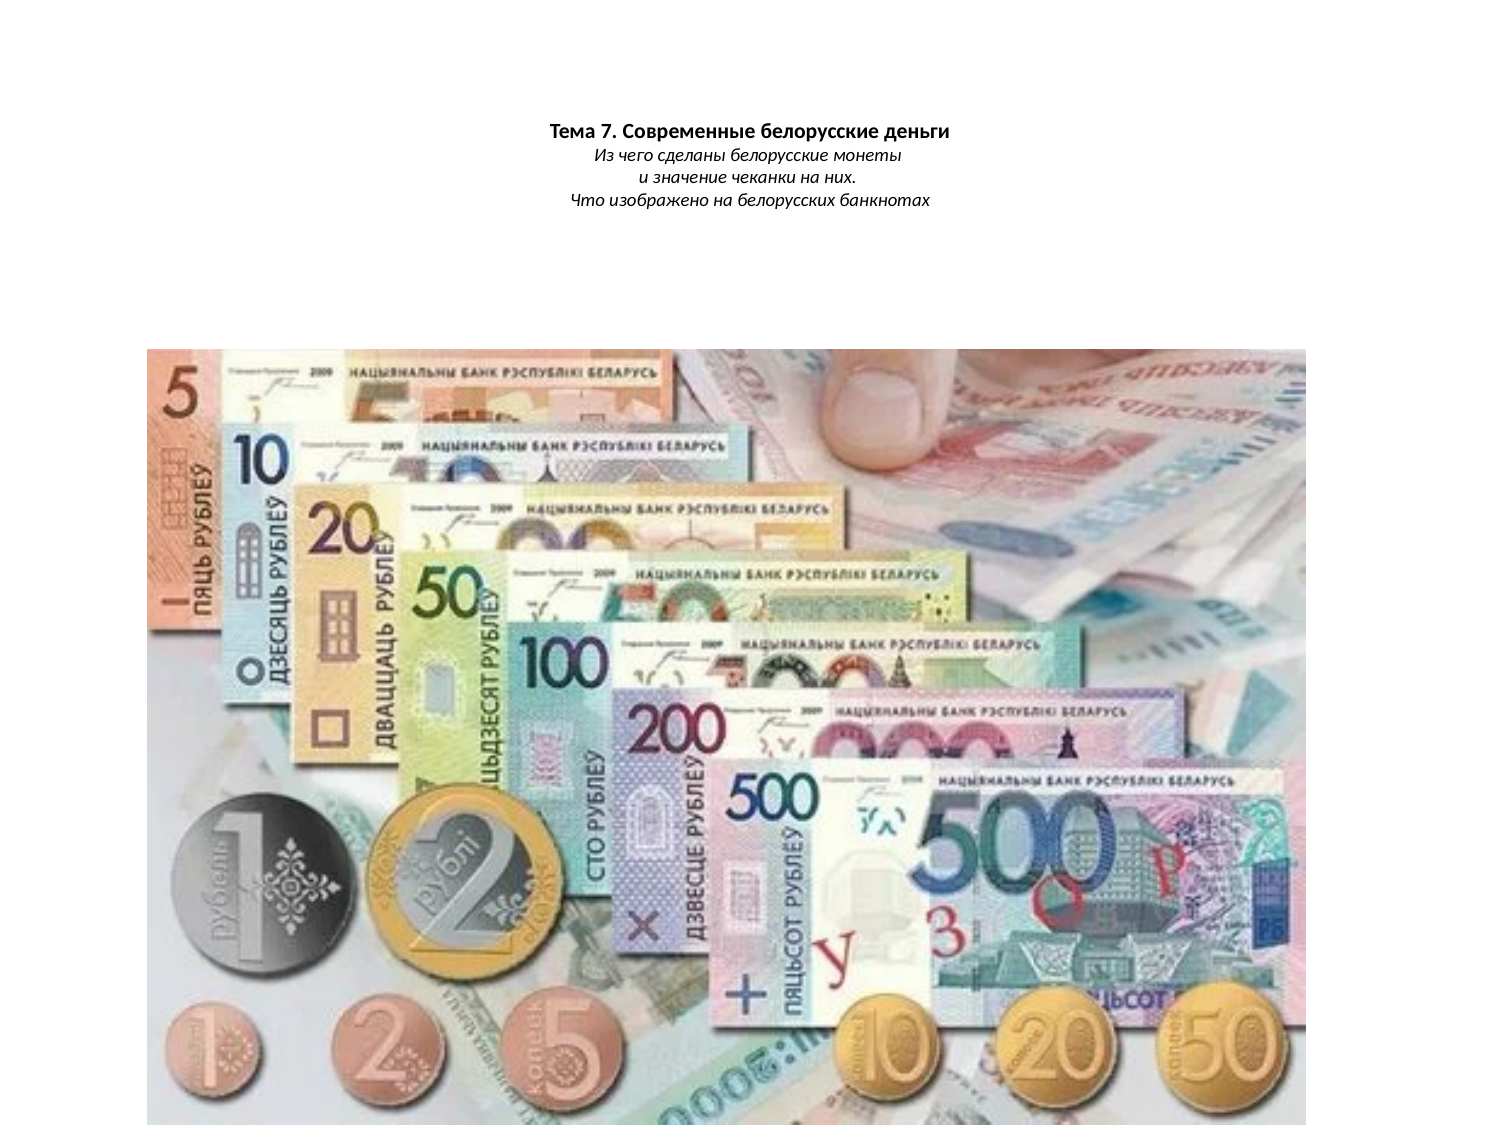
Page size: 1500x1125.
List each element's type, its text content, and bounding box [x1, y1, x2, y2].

title Тема 7. Современные белорусские деньги Из чего сделаны белорусские монеты и значение чеканки на них. Что изображено на белорусских банкнотах [0, 54, 1500, 243]
picture [147, 349, 1306, 1125]
